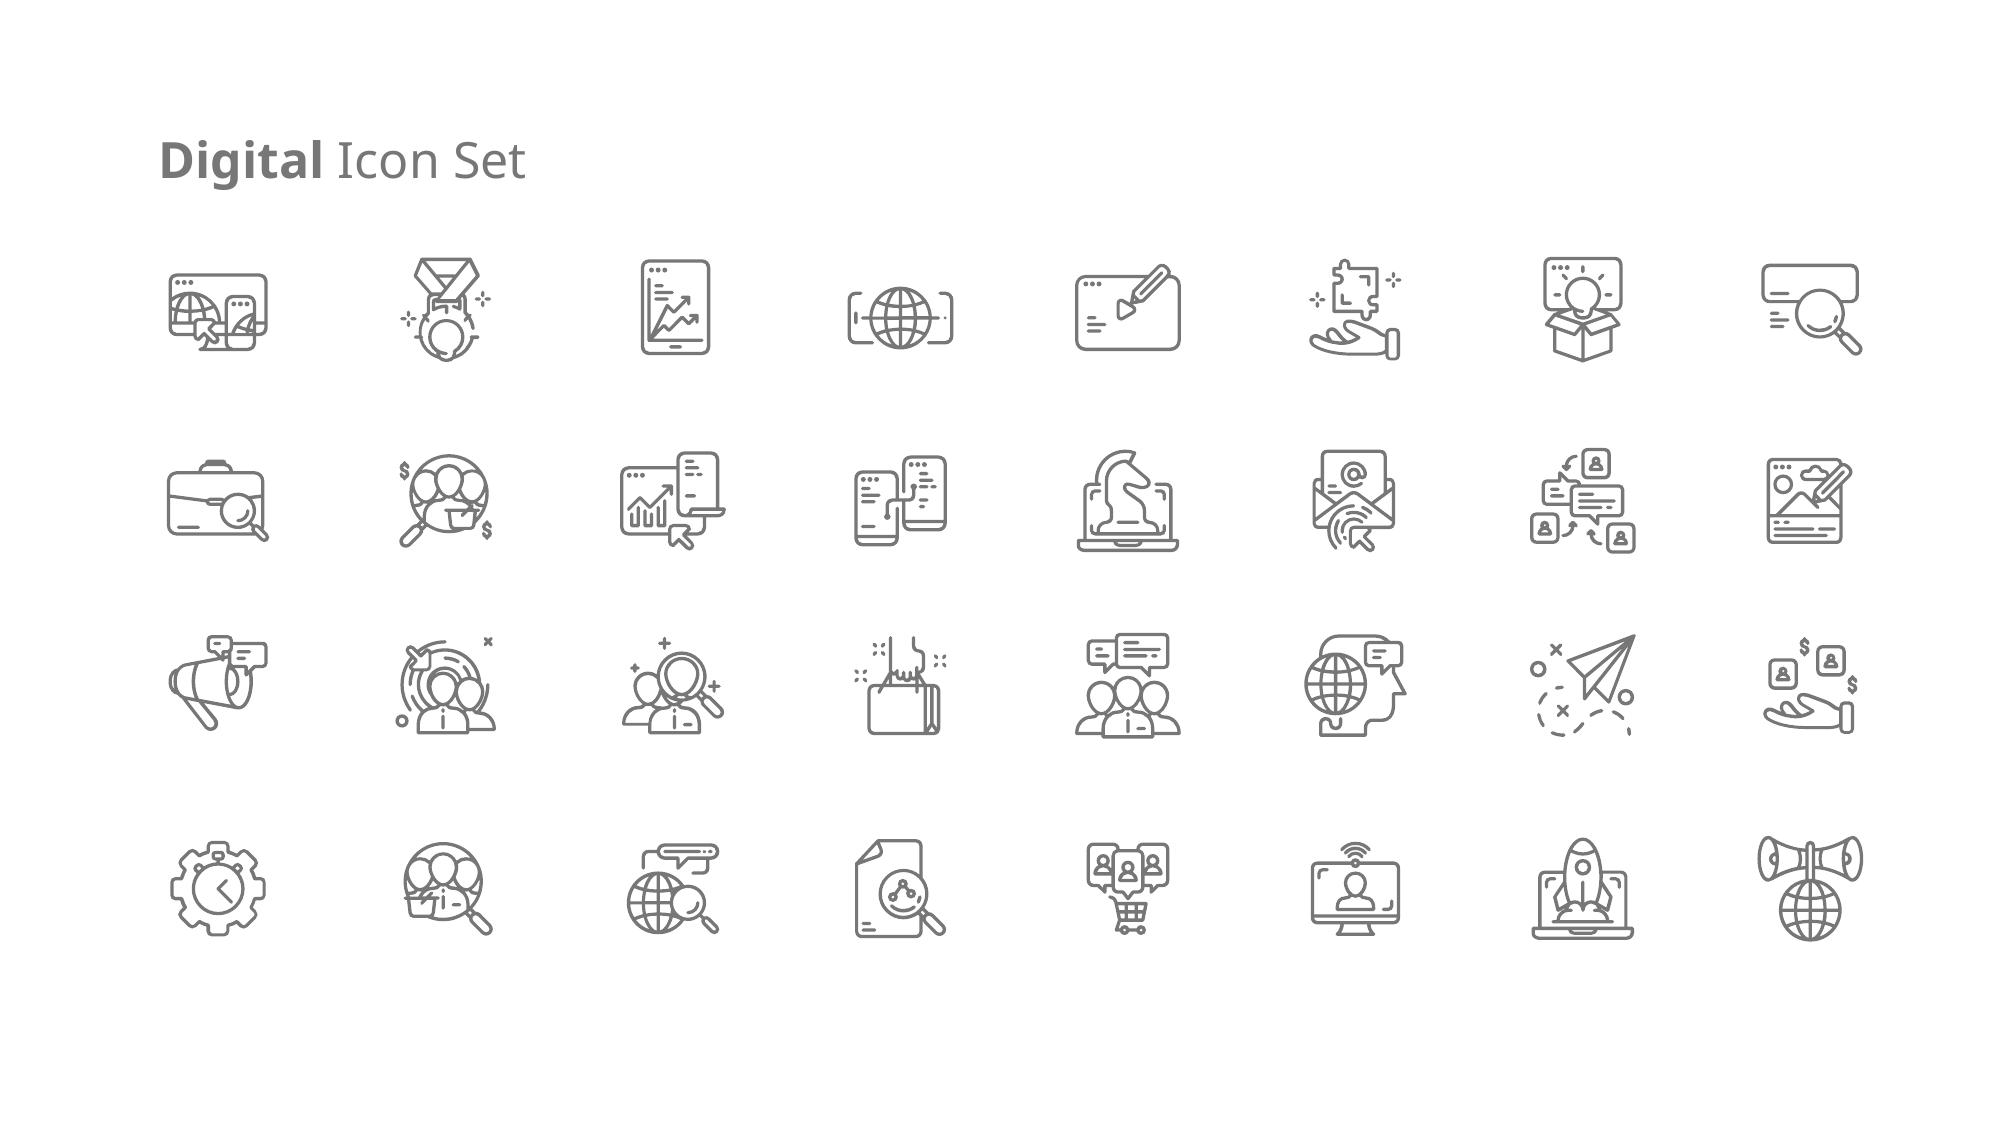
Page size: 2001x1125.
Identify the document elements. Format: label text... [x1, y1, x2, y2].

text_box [855, 839, 947, 939]
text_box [1763, 636, 1858, 734]
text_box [1531, 837, 1635, 940]
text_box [399, 454, 492, 548]
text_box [168, 635, 268, 731]
text_box [1757, 835, 1864, 942]
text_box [395, 636, 496, 735]
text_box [621, 636, 725, 735]
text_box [1766, 457, 1853, 544]
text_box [1304, 634, 1407, 737]
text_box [400, 257, 492, 362]
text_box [166, 459, 270, 543]
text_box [1086, 842, 1170, 936]
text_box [1529, 447, 1636, 554]
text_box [168, 273, 268, 352]
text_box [1309, 258, 1402, 361]
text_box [1075, 263, 1181, 351]
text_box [1075, 632, 1181, 739]
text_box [854, 455, 947, 547]
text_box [1076, 449, 1180, 553]
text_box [854, 635, 947, 736]
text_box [1312, 449, 1396, 553]
text_box Digital Icon Set [143, 120, 715, 196]
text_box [1310, 841, 1401, 936]
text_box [847, 286, 954, 350]
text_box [1761, 263, 1863, 356]
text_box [170, 840, 266, 937]
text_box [626, 843, 720, 935]
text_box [1529, 634, 1636, 737]
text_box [620, 451, 726, 551]
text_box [403, 841, 493, 936]
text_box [640, 259, 711, 356]
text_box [1543, 256, 1623, 363]
